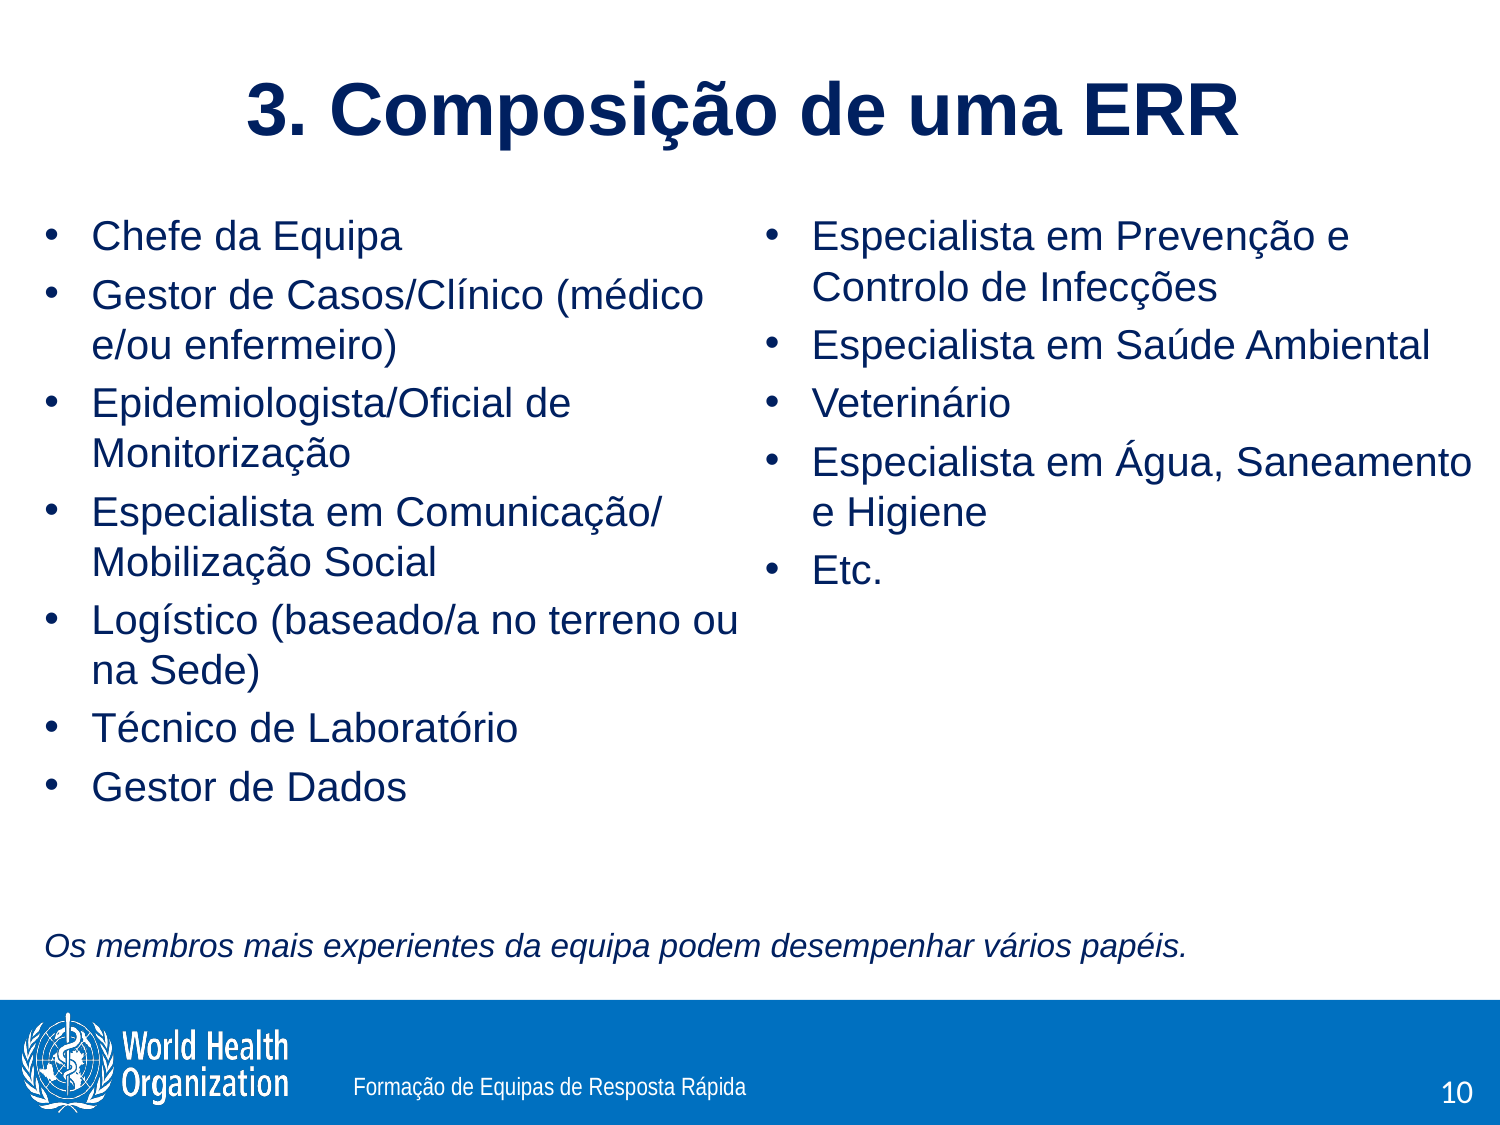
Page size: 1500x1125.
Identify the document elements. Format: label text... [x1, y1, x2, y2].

picture [21, 1012, 288, 1113]
list Chefe da Equipa Gestor de Casos/Clínico (médico e/ou enfermeiro) Epidemiologista/Oficial de Monitorização Especialista em Comunicação/ Mobilização Social Logístico (baseado/a no terreno ou na Sede) Técnico de Laboratório Gestor de Dados Especialista em Prevenção e Controlo de Infecções Especialista em Saúde Ambiental Veterinário Especialista em Água, Saneamento e Higiene Etc. [29, 201, 1500, 864]
text_box Os membros mais experientes da equipa podem desempenhar vários papéis. [29, 916, 1500, 972]
title 3. Composição de uma ERR [69, 11, 1420, 199]
